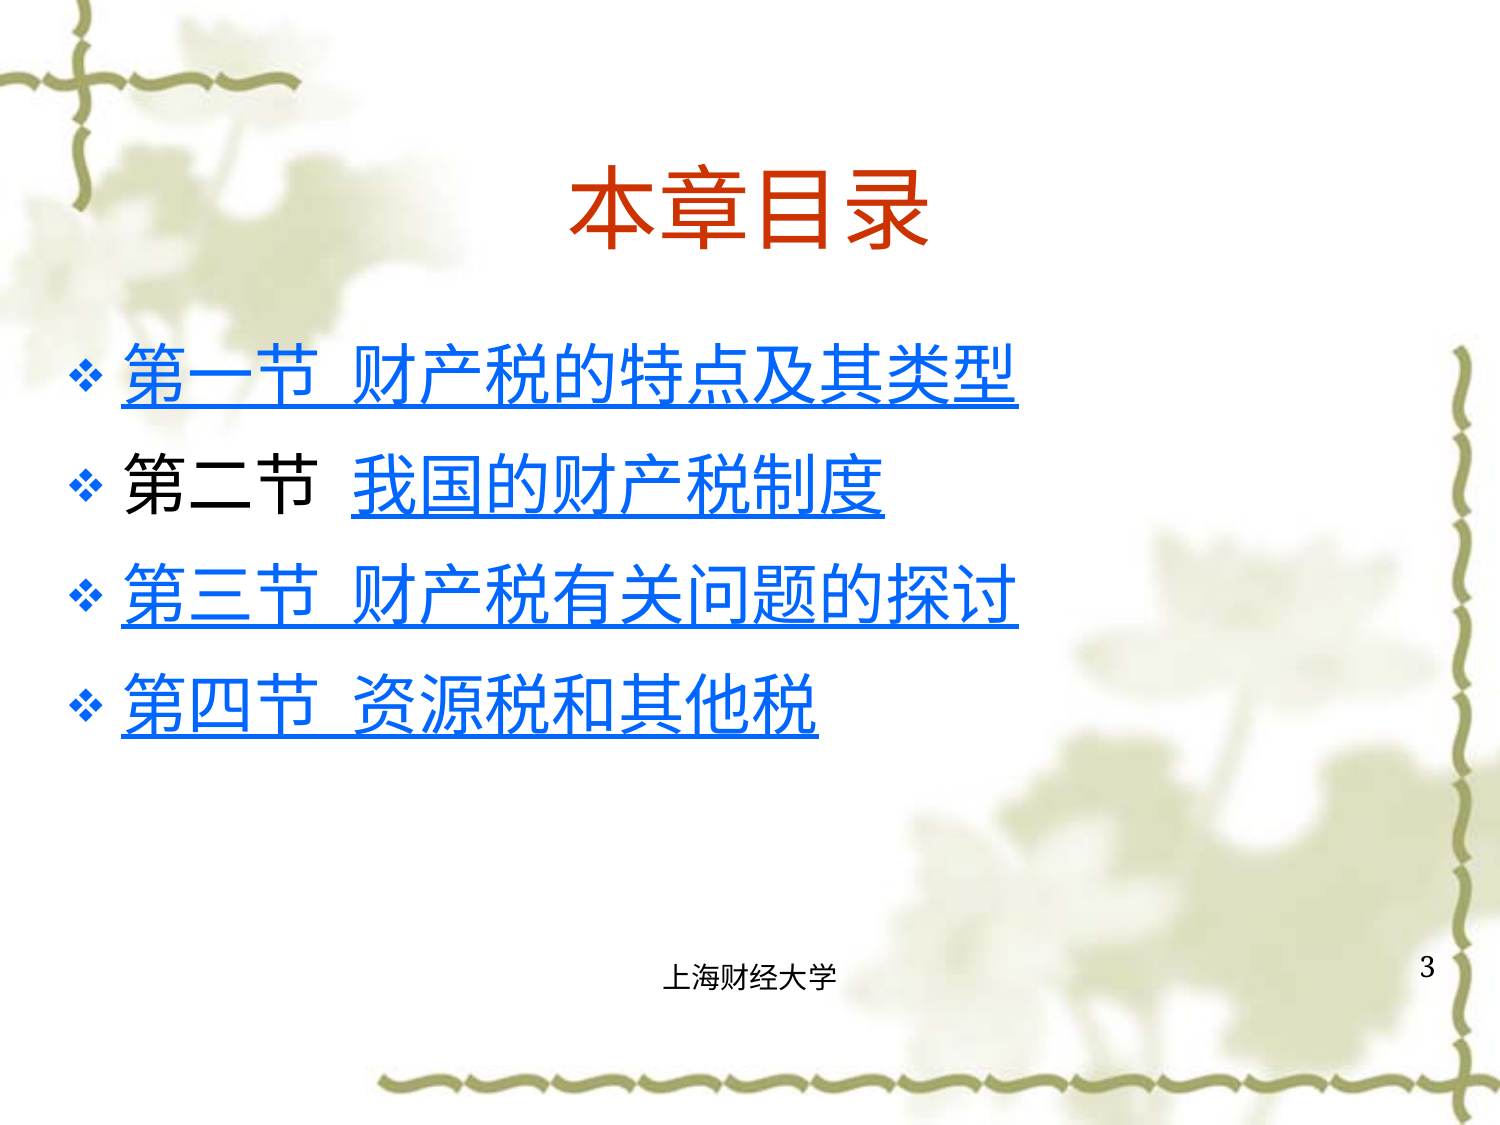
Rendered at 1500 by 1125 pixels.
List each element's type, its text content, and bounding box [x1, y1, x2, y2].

footer 上海财经大学 [512, 952, 988, 1066]
picture [0, 0, 1500, 1125]
title 本章目录 [49, 112, 1451, 301]
slide_number 3 [1074, 940, 1451, 1066]
list 第一节 财产税的特点及其类型 第二节 我国的财产税制度 第三节 财产税有关问题的探讨 第四节 资源税和其他税 [49, 324, 1452, 963]
